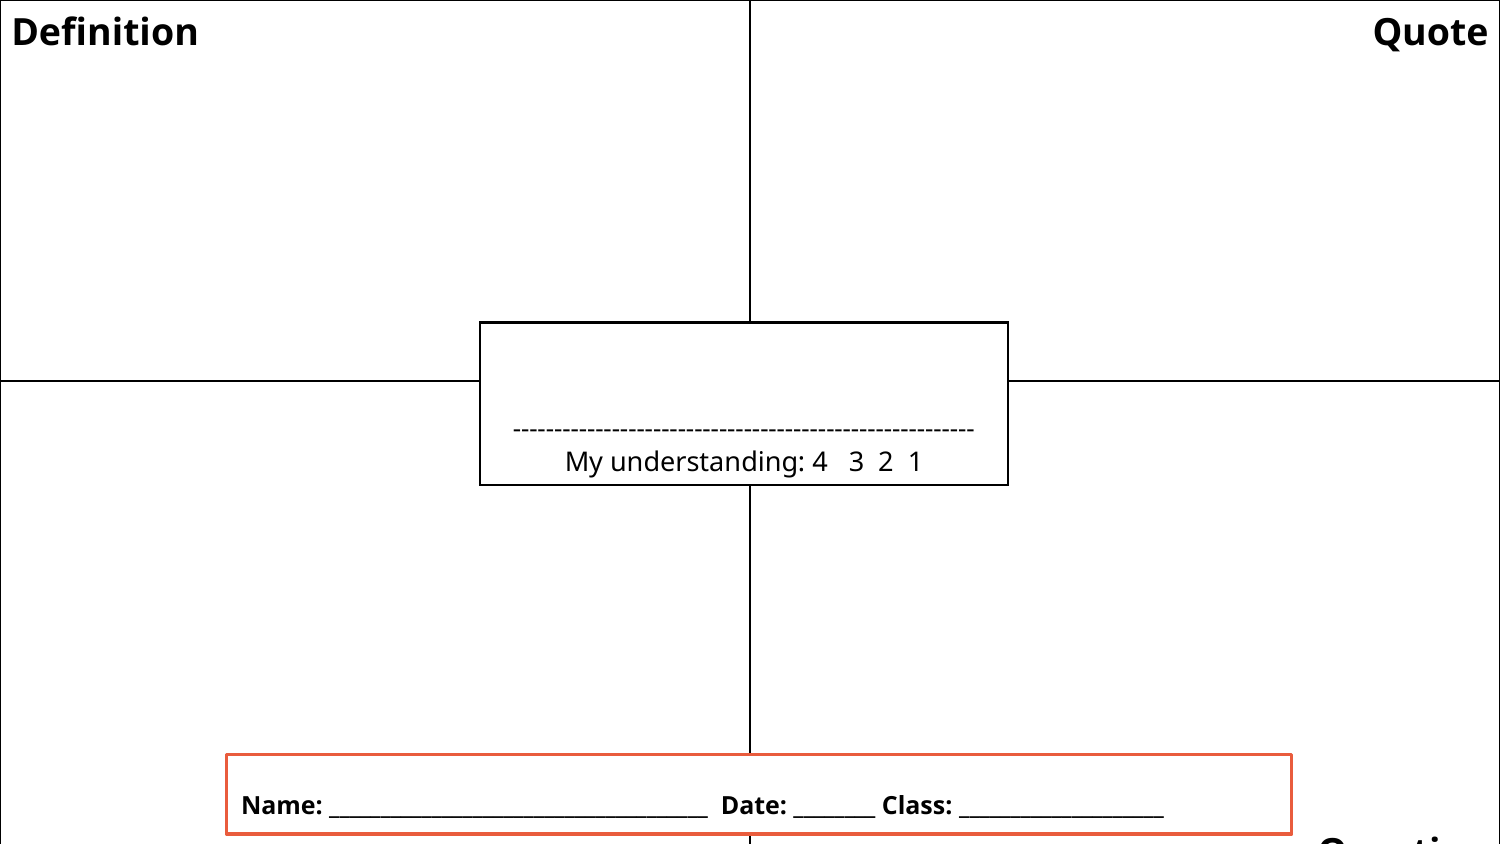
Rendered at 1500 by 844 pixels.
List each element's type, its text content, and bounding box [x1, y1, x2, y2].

table_cell Illustration [1, 382, 749, 844]
text_box -------------------------------------------------------- My understanding: 4 3 2 1 [480, 322, 1008, 486]
table_header Definition [1, 1, 749, 380]
table_header Quote [751, 1, 1499, 380]
text_box Name: _____________________________________ Date: ________ Class: ____________________ [226, 754, 1292, 834]
table_cell Question [751, 382, 1499, 844]
